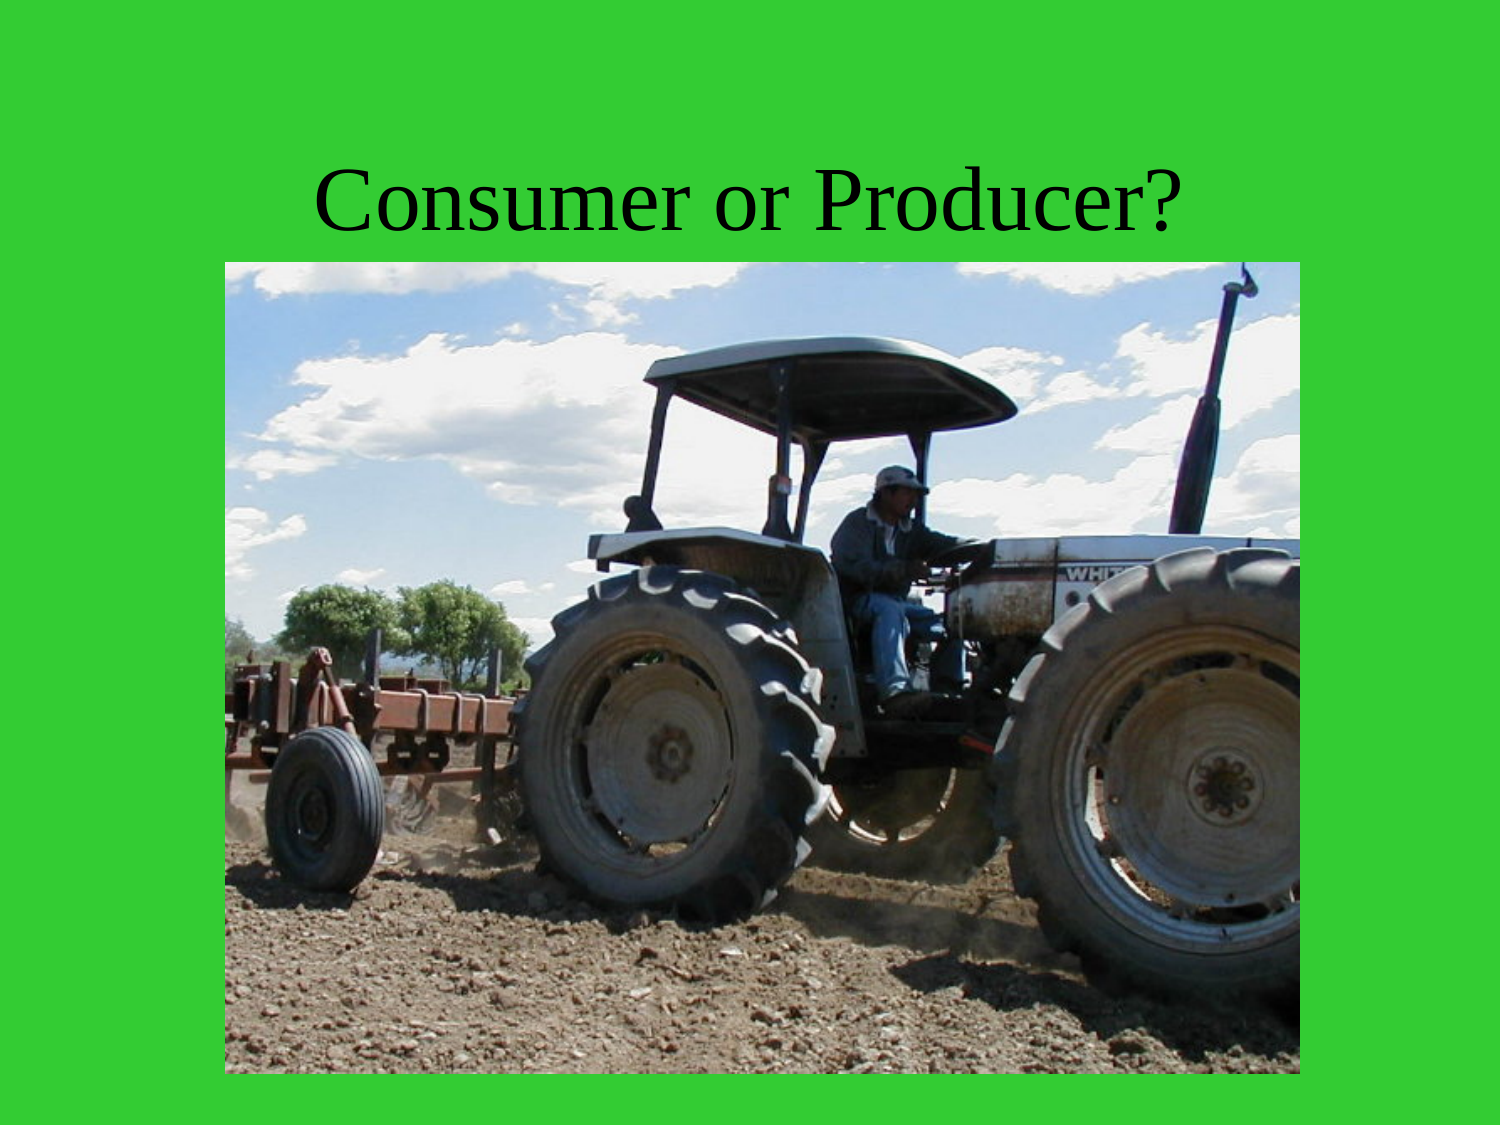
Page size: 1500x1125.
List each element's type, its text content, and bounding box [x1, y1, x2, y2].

title Consumer or Producer? [112, 99, 1388, 288]
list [224, 262, 1301, 1074]
